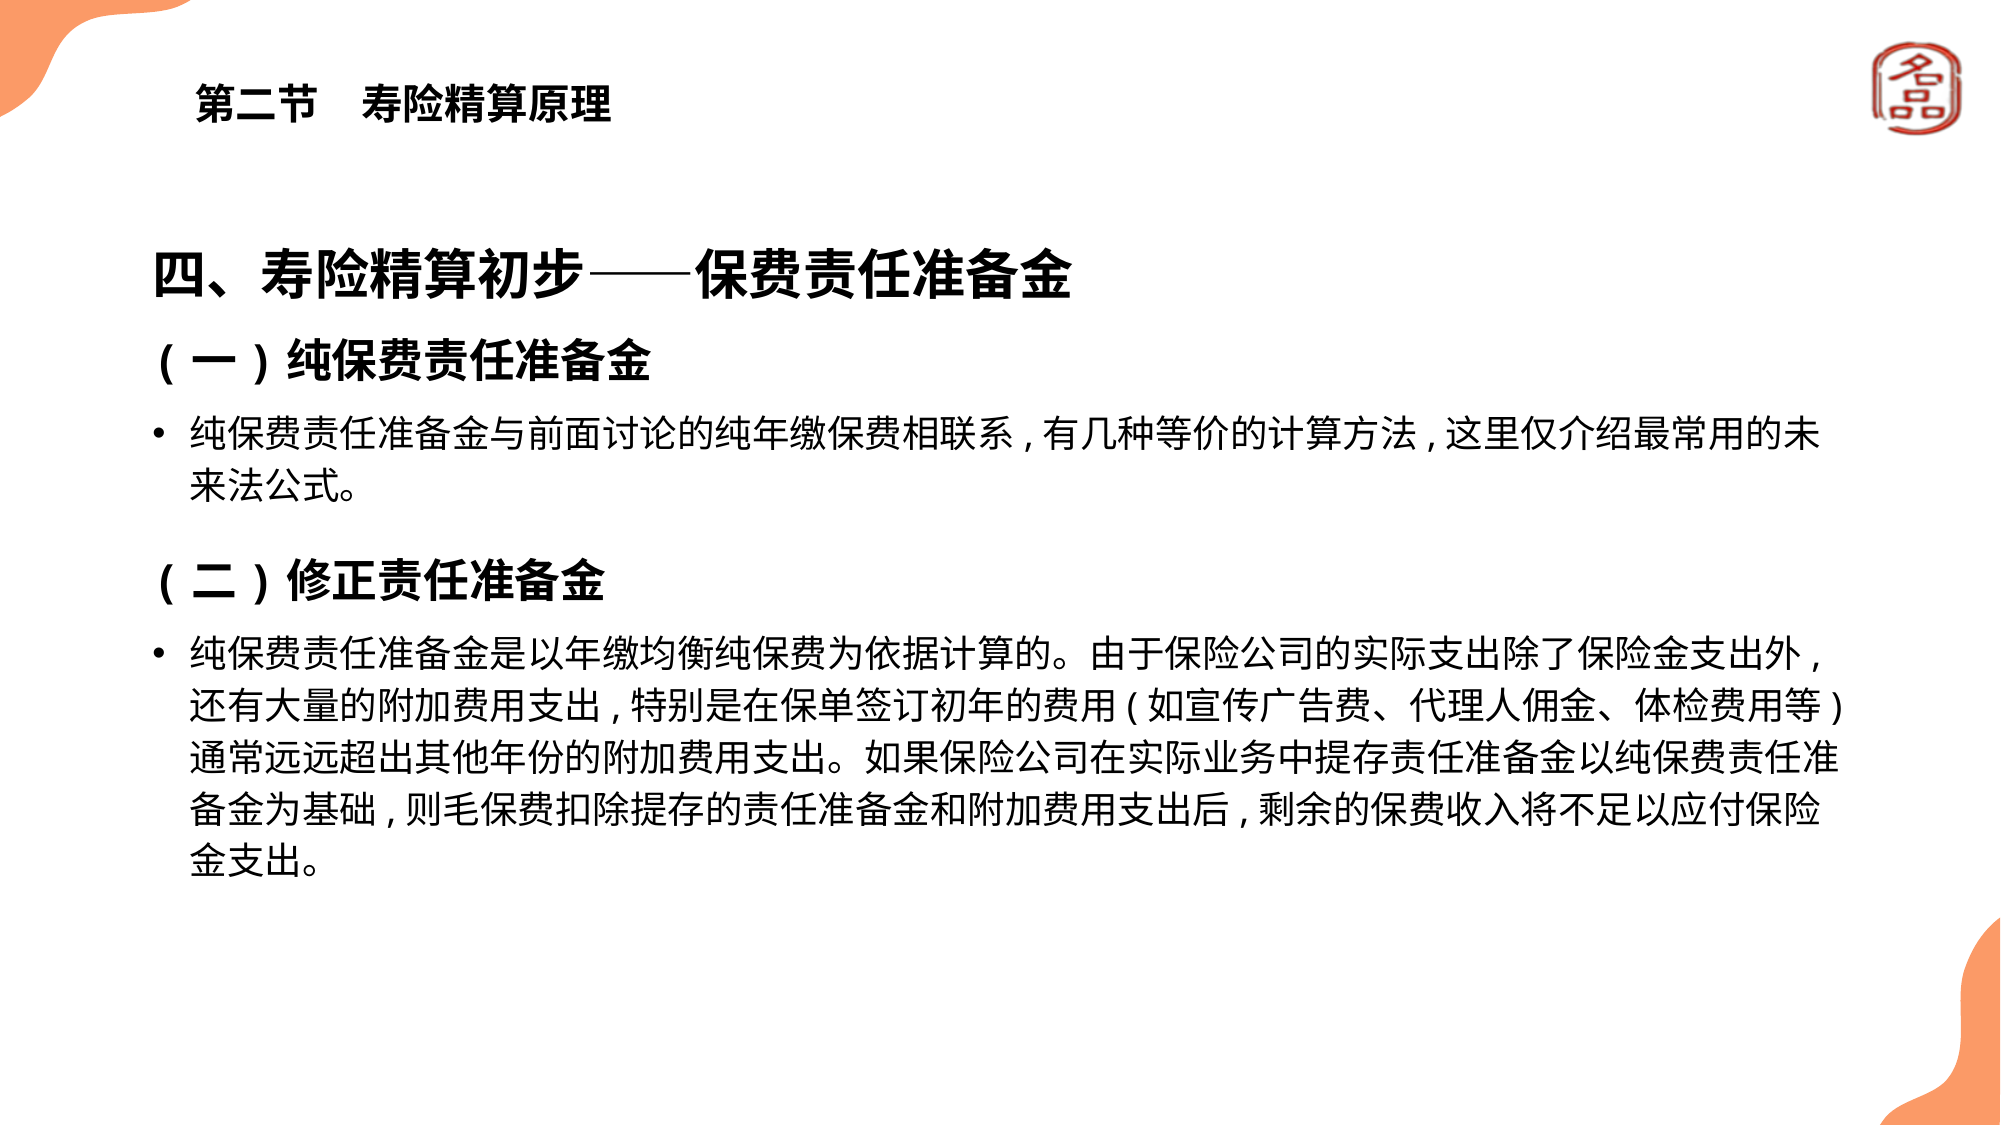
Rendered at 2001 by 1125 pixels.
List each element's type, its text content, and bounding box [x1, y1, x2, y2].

picture [1861, 10, 1990, 147]
list 四、寿险精算初步——保费责任准备金 (一)纯保费责任准备金 纯保费责任准备金与前面讨论的纯年缴保费相联系,有几种等价的计算方法,这里仅介绍最常用的未来法公式。 (二)修正责任准备金 纯保费责任准备金是以年缴均衡纯保费为依据计算的。由于保险公司的实际支出除了保险金支出外,还有大量的附加费用支出,特别是在保单签订初年的费用(如宣传广告费、代理人佣金、体检费用等)通常远远超出其他年份的附加费用支出。如果保险公司在实际业务中提存责任准备金以纯保费责任准备金为基础,则毛保费扣除提存的责任准备金和附加费用支出后,剩余的保费收入将不足以应付保险金支出。 [137, 217, 1863, 1031]
title 第二节 寿险精算原理 [137, 60, 1863, 152]
